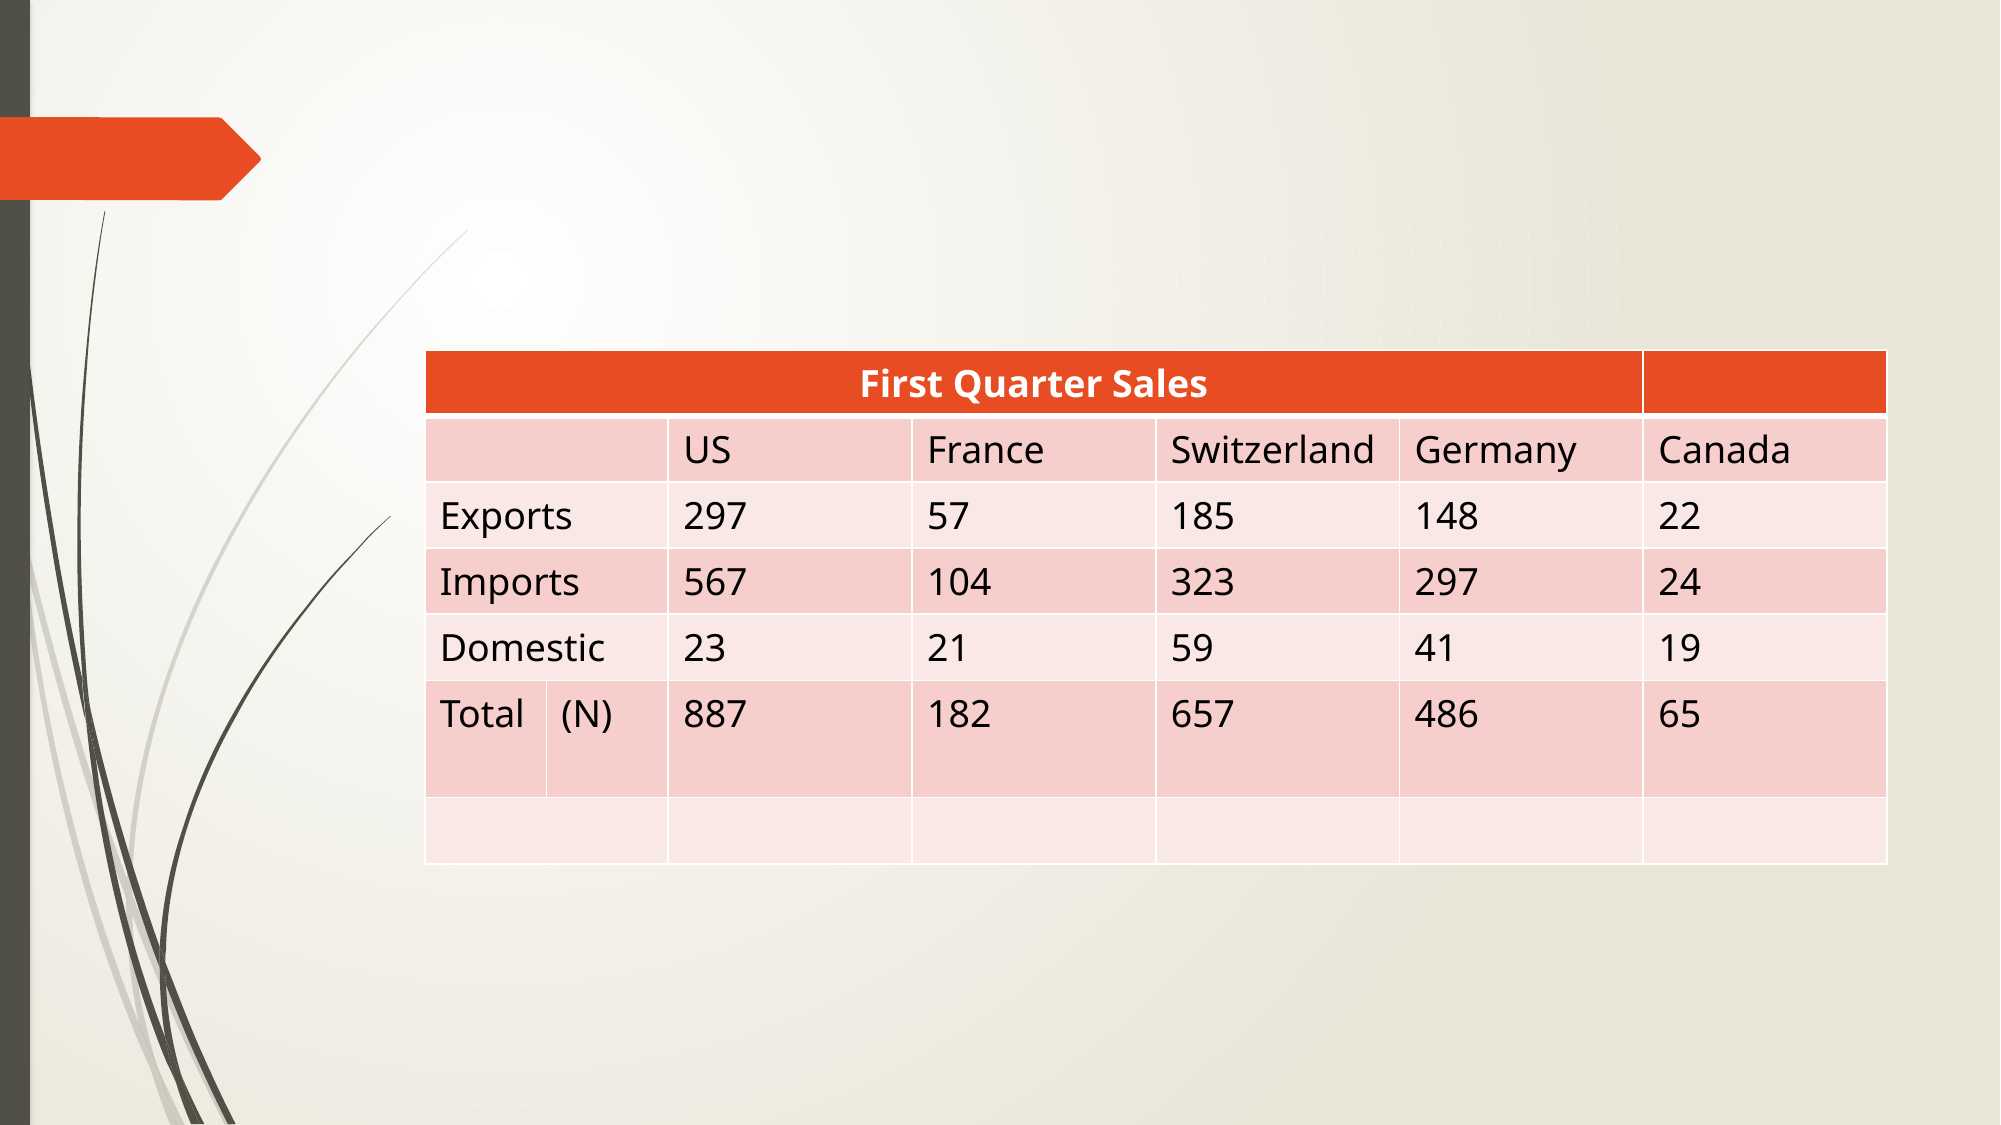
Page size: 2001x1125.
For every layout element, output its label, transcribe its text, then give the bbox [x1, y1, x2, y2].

table_cell 21 [913, 615, 1155, 680]
table_cell France [913, 419, 1155, 481]
table_cell 65 [1644, 681, 1886, 797]
table_cell 22 [1644, 483, 1886, 547]
table_cell 104 [913, 549, 1155, 613]
table_cell [1644, 798, 1886, 863]
table_cell 57 [913, 483, 1155, 547]
table_cell [426, 798, 667, 863]
table_cell Canada [1644, 419, 1886, 481]
table_cell [1400, 798, 1642, 863]
table_cell US [669, 419, 911, 481]
table_cell 887 [669, 681, 911, 797]
table_cell Total [426, 681, 546, 797]
table_cell 59 [1157, 615, 1399, 680]
table_cell [426, 419, 667, 481]
table_cell 657 [1157, 681, 1399, 797]
table_cell 182 [913, 681, 1155, 797]
table_header [1644, 351, 1886, 413]
table_cell 297 [669, 483, 911, 547]
table_cell [913, 798, 1155, 863]
table_cell 486 [1400, 681, 1642, 797]
table_cell 23 [669, 615, 911, 680]
table_cell 148 [1400, 483, 1642, 547]
table_header First Quarter Sales [426, 351, 1642, 413]
table_cell 567 [669, 549, 911, 613]
table_cell Switzerland [1157, 419, 1399, 481]
table_cell (N) [547, 681, 667, 797]
table_cell Imports [426, 549, 667, 613]
table_cell 185 [1157, 483, 1399, 547]
table_cell Exports [426, 483, 667, 547]
table_cell 323 [1157, 549, 1399, 613]
table_cell 297 [1400, 549, 1642, 613]
table_cell Domestic [426, 615, 667, 680]
table_cell 41 [1400, 615, 1642, 680]
table_cell [669, 798, 911, 863]
table_cell Germany [1400, 419, 1642, 481]
table_cell 24 [1644, 549, 1886, 613]
table_cell 19 [1644, 615, 1886, 680]
table_cell [1157, 798, 1399, 863]
